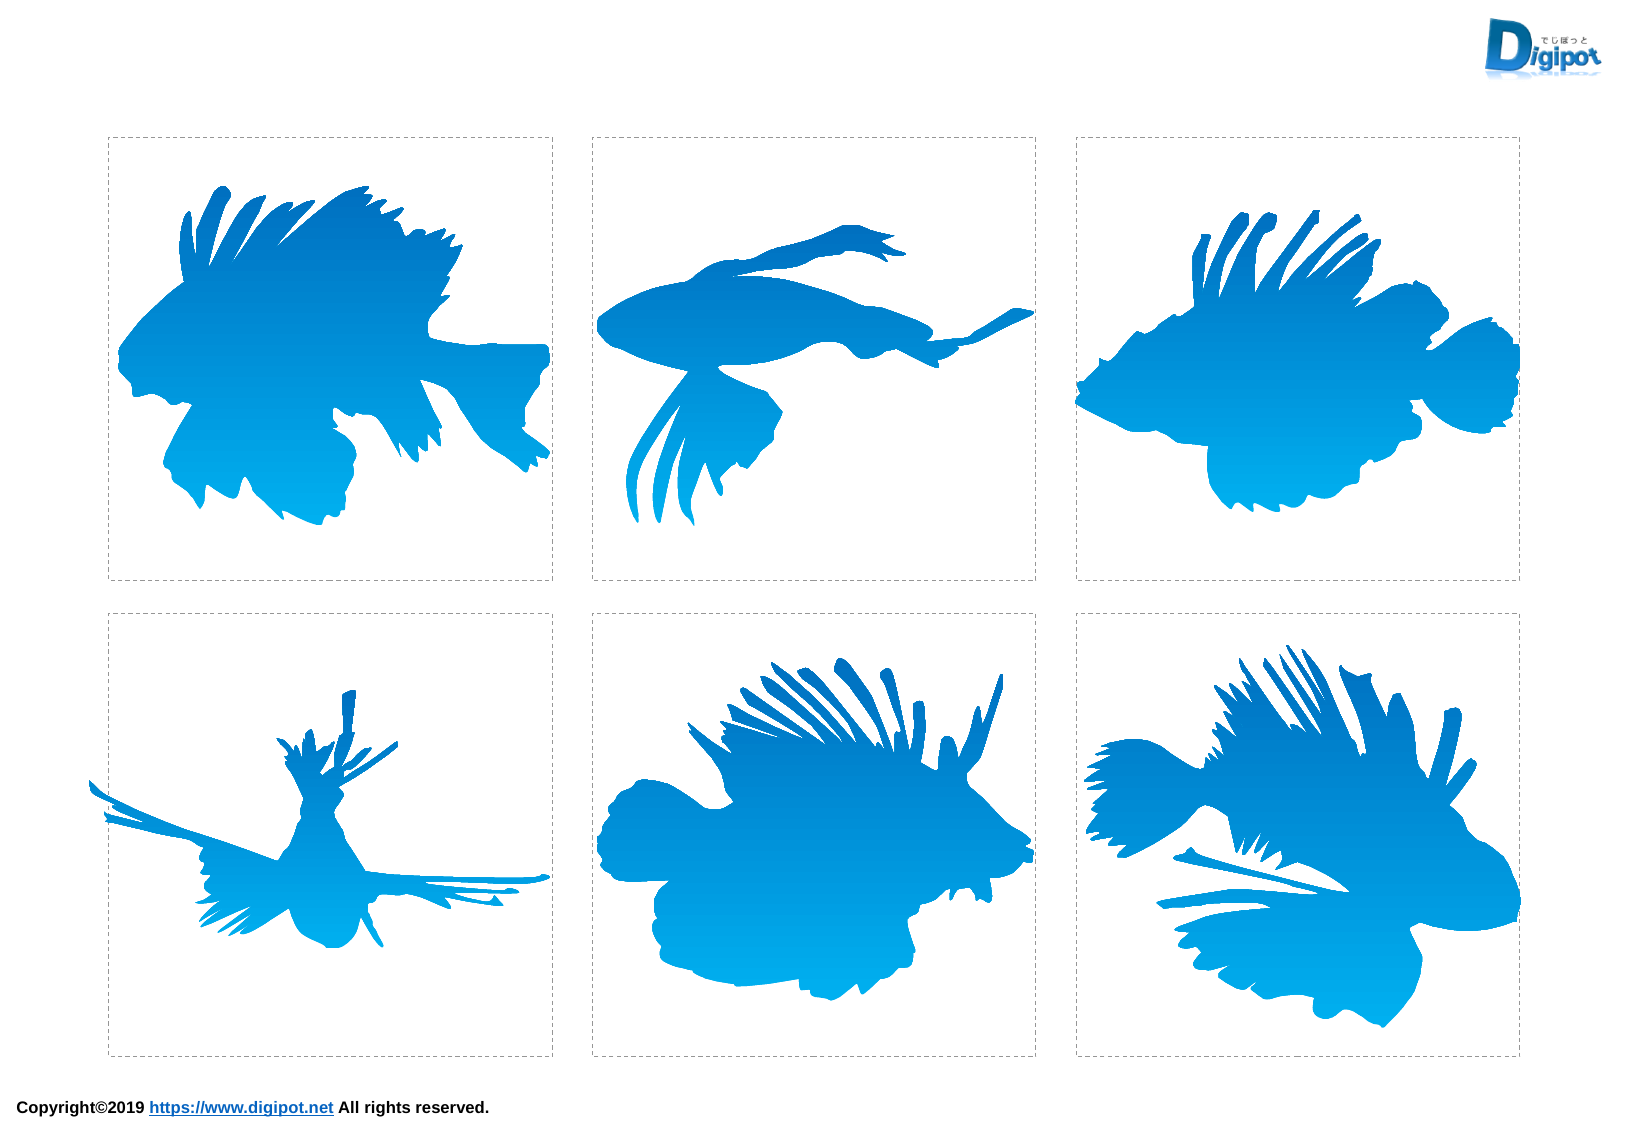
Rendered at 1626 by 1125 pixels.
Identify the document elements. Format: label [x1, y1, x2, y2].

picture [1485, 18, 1602, 82]
text_box [1075, 209, 1521, 513]
text_box [596, 224, 1034, 527]
text_box [118, 185, 550, 526]
text_box [88, 690, 550, 949]
text_box [1084, 644, 1522, 1028]
text_box [596, 658, 1034, 1001]
